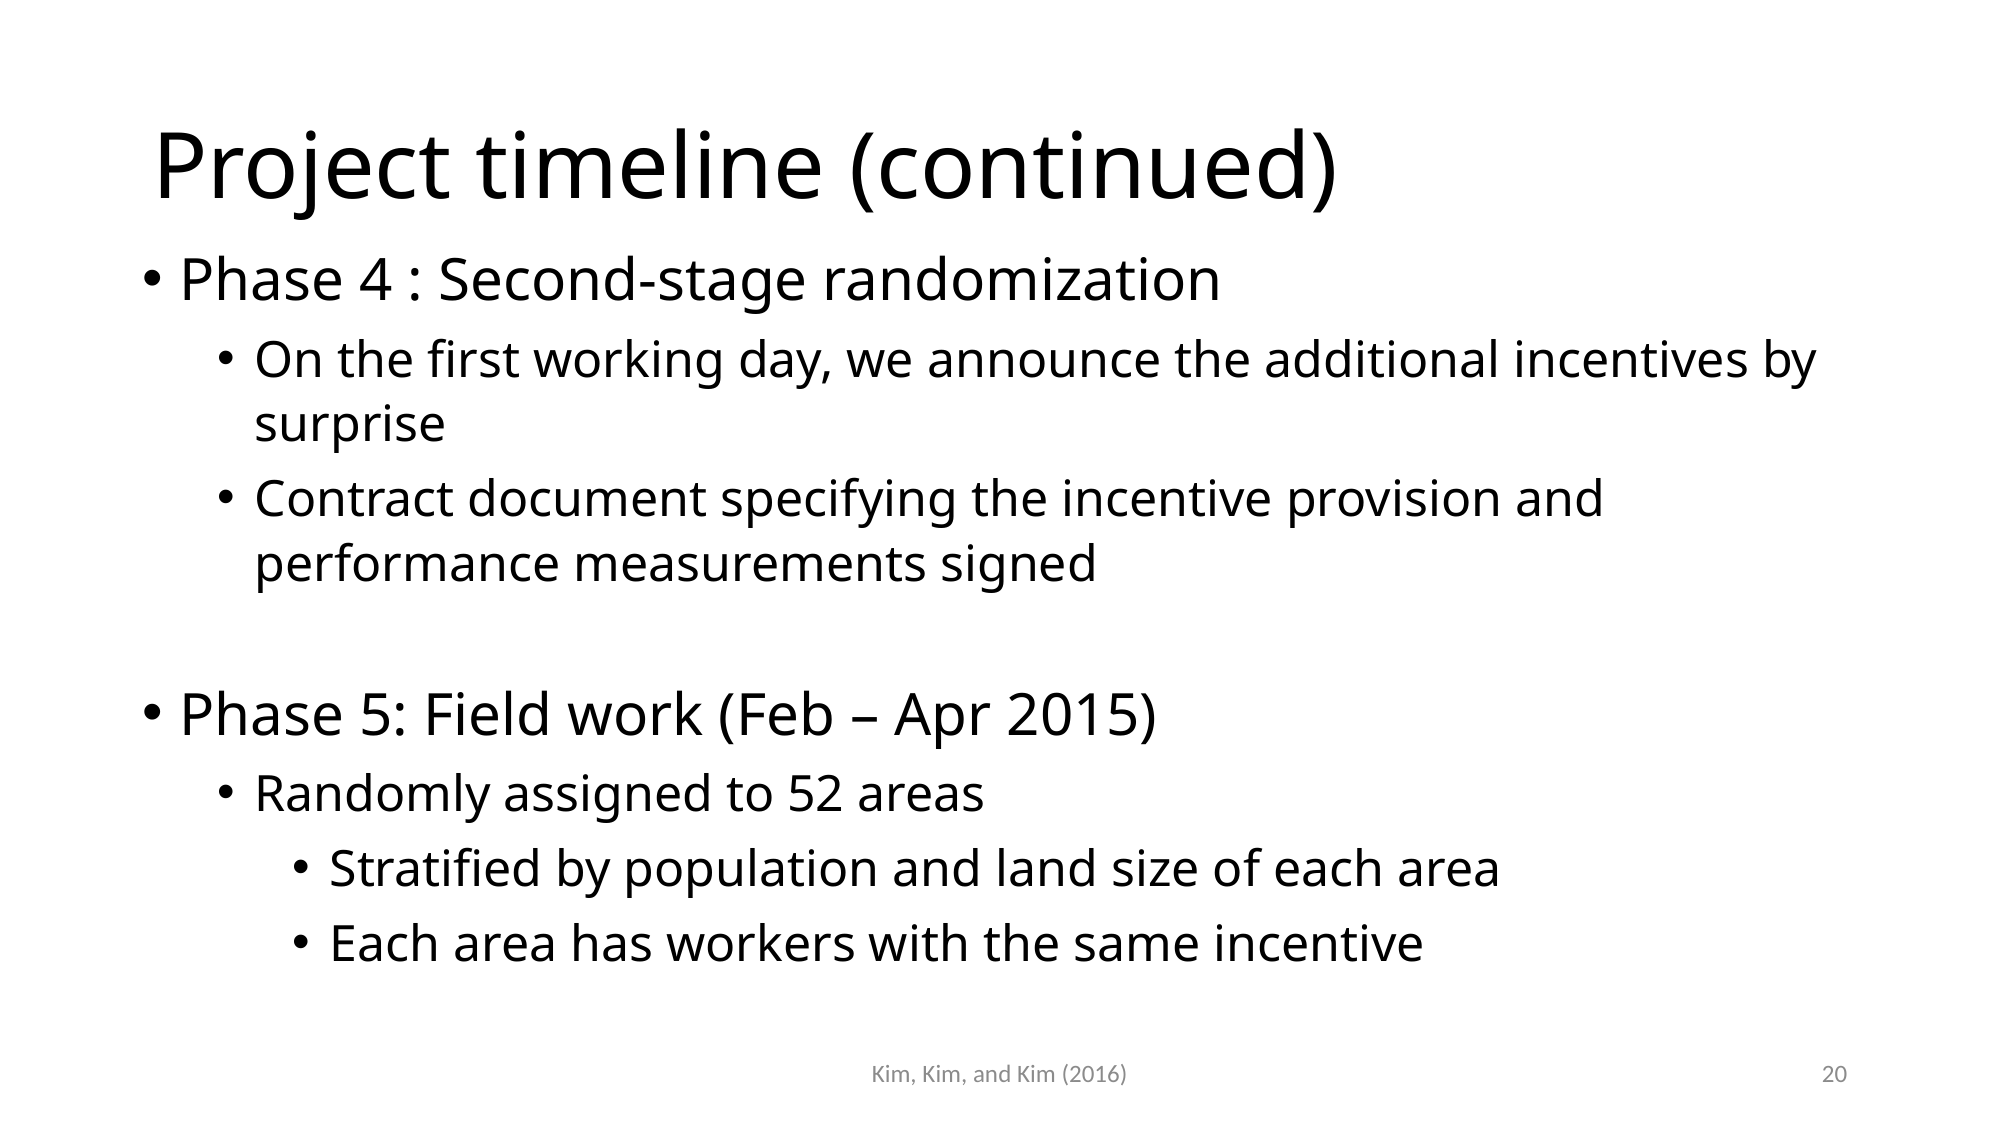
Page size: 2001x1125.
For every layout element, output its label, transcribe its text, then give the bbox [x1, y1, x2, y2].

title Project timeline (continued) [137, 59, 1863, 278]
footer Kim, Kim, and Kim (2016) [662, 1042, 1338, 1103]
slide_number 20 [1412, 1042, 1863, 1103]
list Phase 4 : Second-stage randomization On the first working day, we announce the additional incentives by surprise Contract document specifying the incentive provision and performance measurements signed Phase 5: Field work (Feb – Apr 2015) Randomly assigned to 52 areas Stratified by population and land size of each area Each area has workers with the same incentive [127, 239, 1853, 954]
